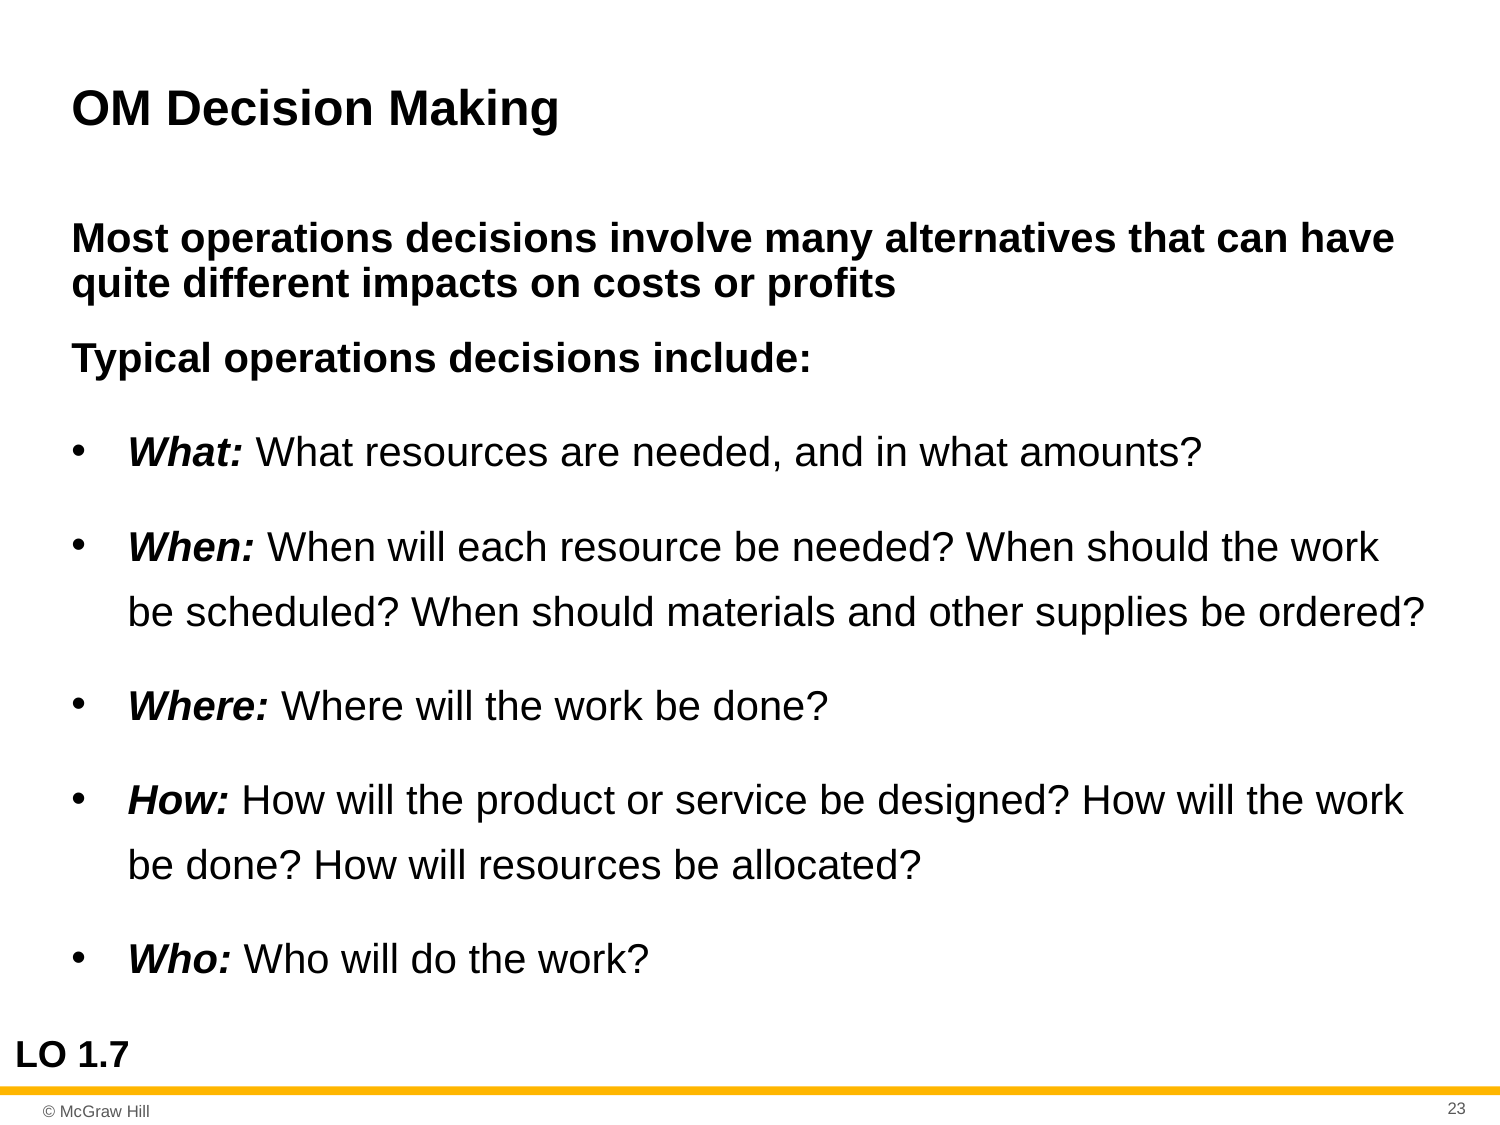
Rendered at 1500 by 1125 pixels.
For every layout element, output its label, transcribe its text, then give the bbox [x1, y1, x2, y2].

list Most operations decisions involve many alternatives that can have quite different impacts on costs or profits Typical operations decisions include: What: What resources are needed, and in what amounts? When: When will each resource be needed? When should the work be scheduled? When should materials and other supplies be ordered? Where: Where will the work be done? How: How will the product or service be designed? How will the work be done? How will resources be allocated? Who: Who will do the work? [56, 209, 1444, 1020]
title OM Decision Making [56, 50, 1444, 162]
list LO 1.7 [0, 1022, 197, 1085]
